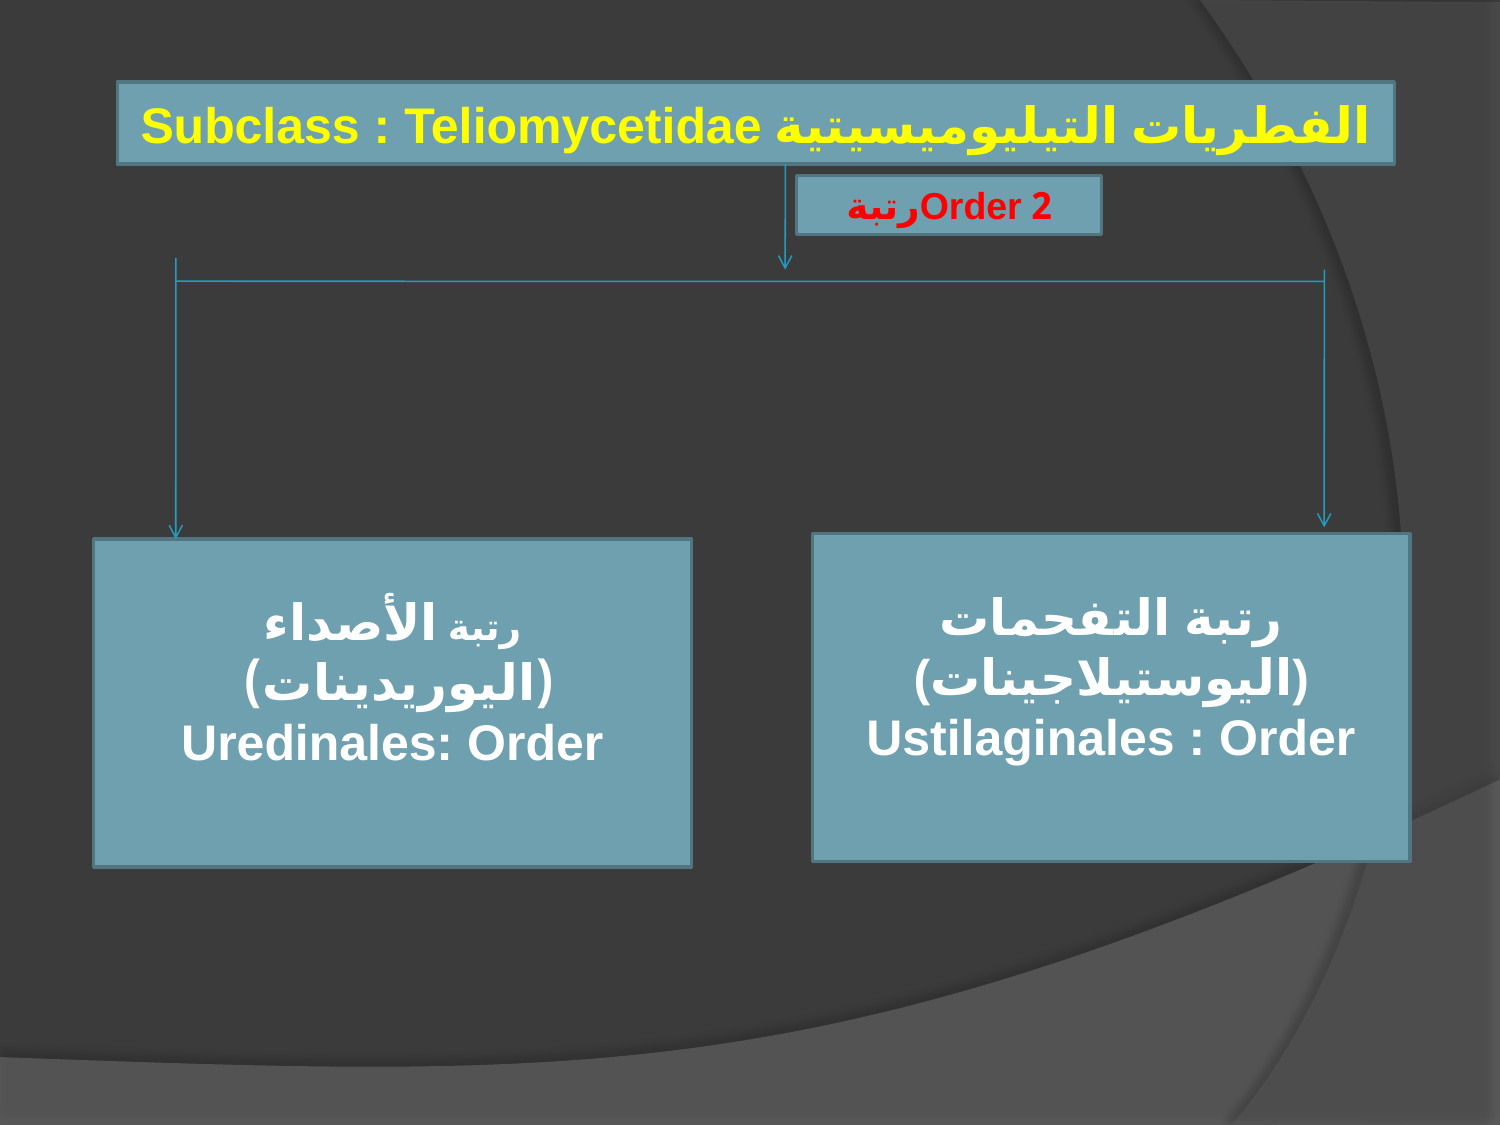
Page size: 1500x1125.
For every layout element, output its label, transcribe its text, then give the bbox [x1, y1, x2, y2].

text_box رتبة الأصداء (اليوريدينات) Uredinales: Order [92, 537, 693, 869]
text_box 2 Orderرتبة [795, 174, 1103, 236]
text_box رتبة التفحمات (اليوستيلاجينات) Ustilaginales : Order [811, 532, 1412, 863]
text_box الفطريات التيليوميسيتية Subclass : Teliomycetidae [116, 80, 1396, 166]
